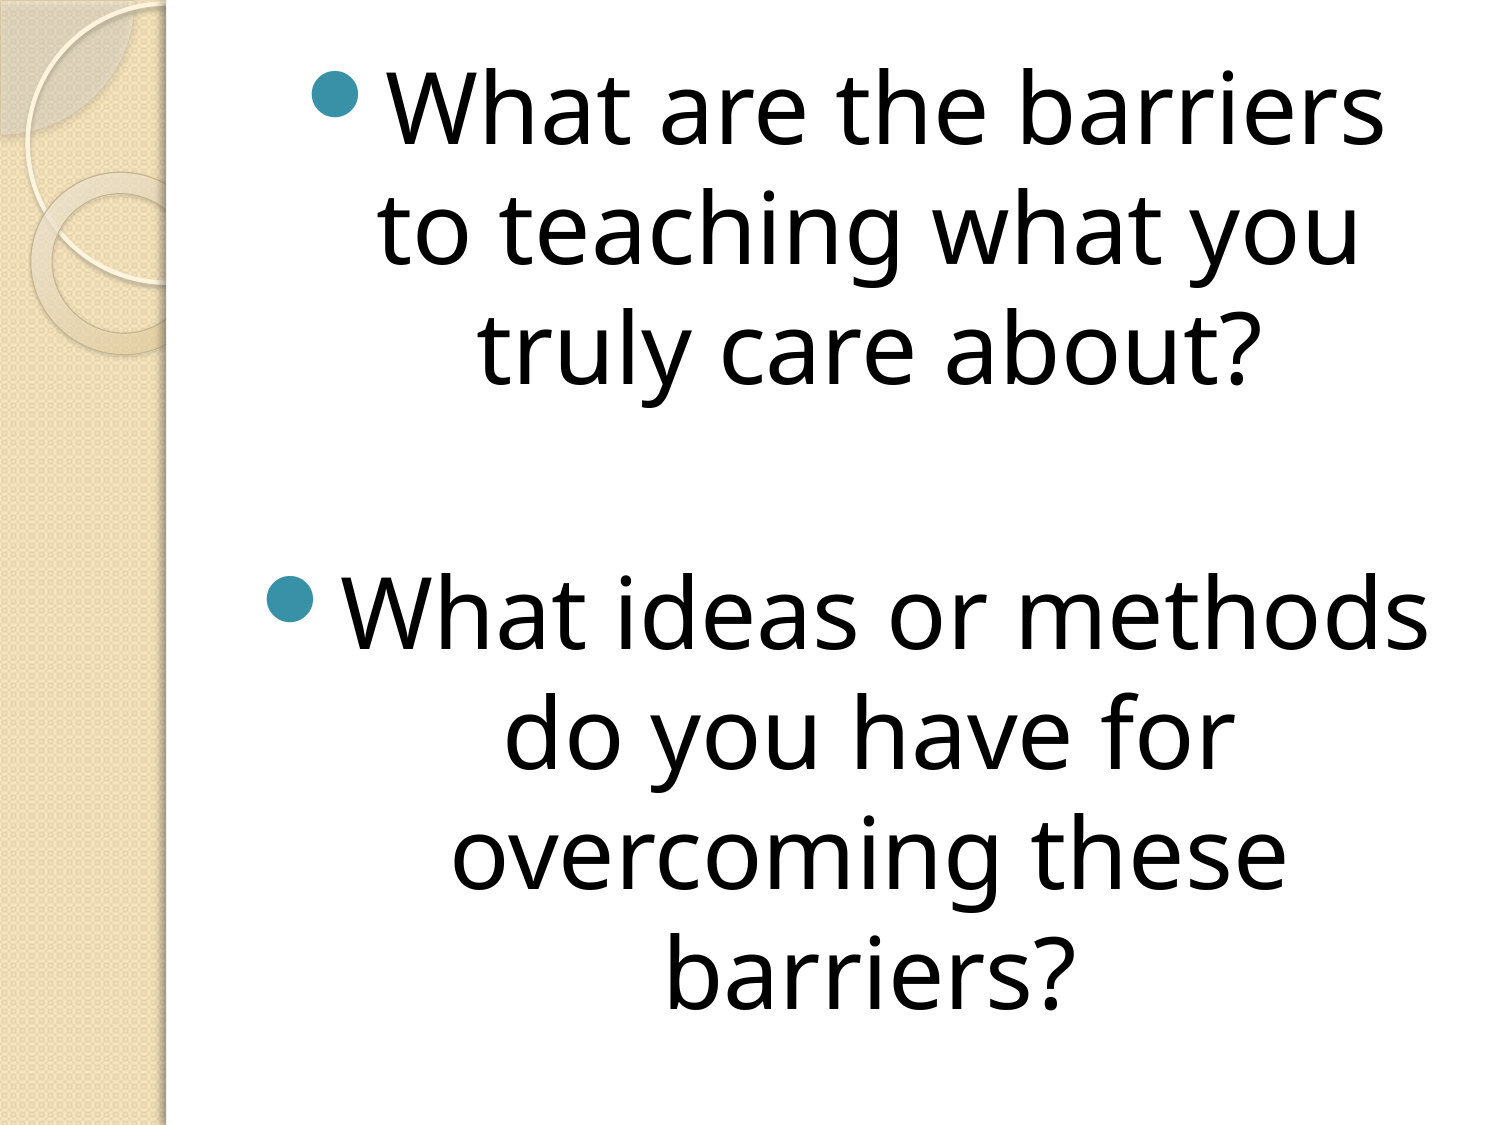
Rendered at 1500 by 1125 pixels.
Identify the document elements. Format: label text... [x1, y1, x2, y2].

list What are the barriers to teaching what you truly care about? What ideas or methods do you have for overcoming these barriers? [225, 37, 1455, 1000]
